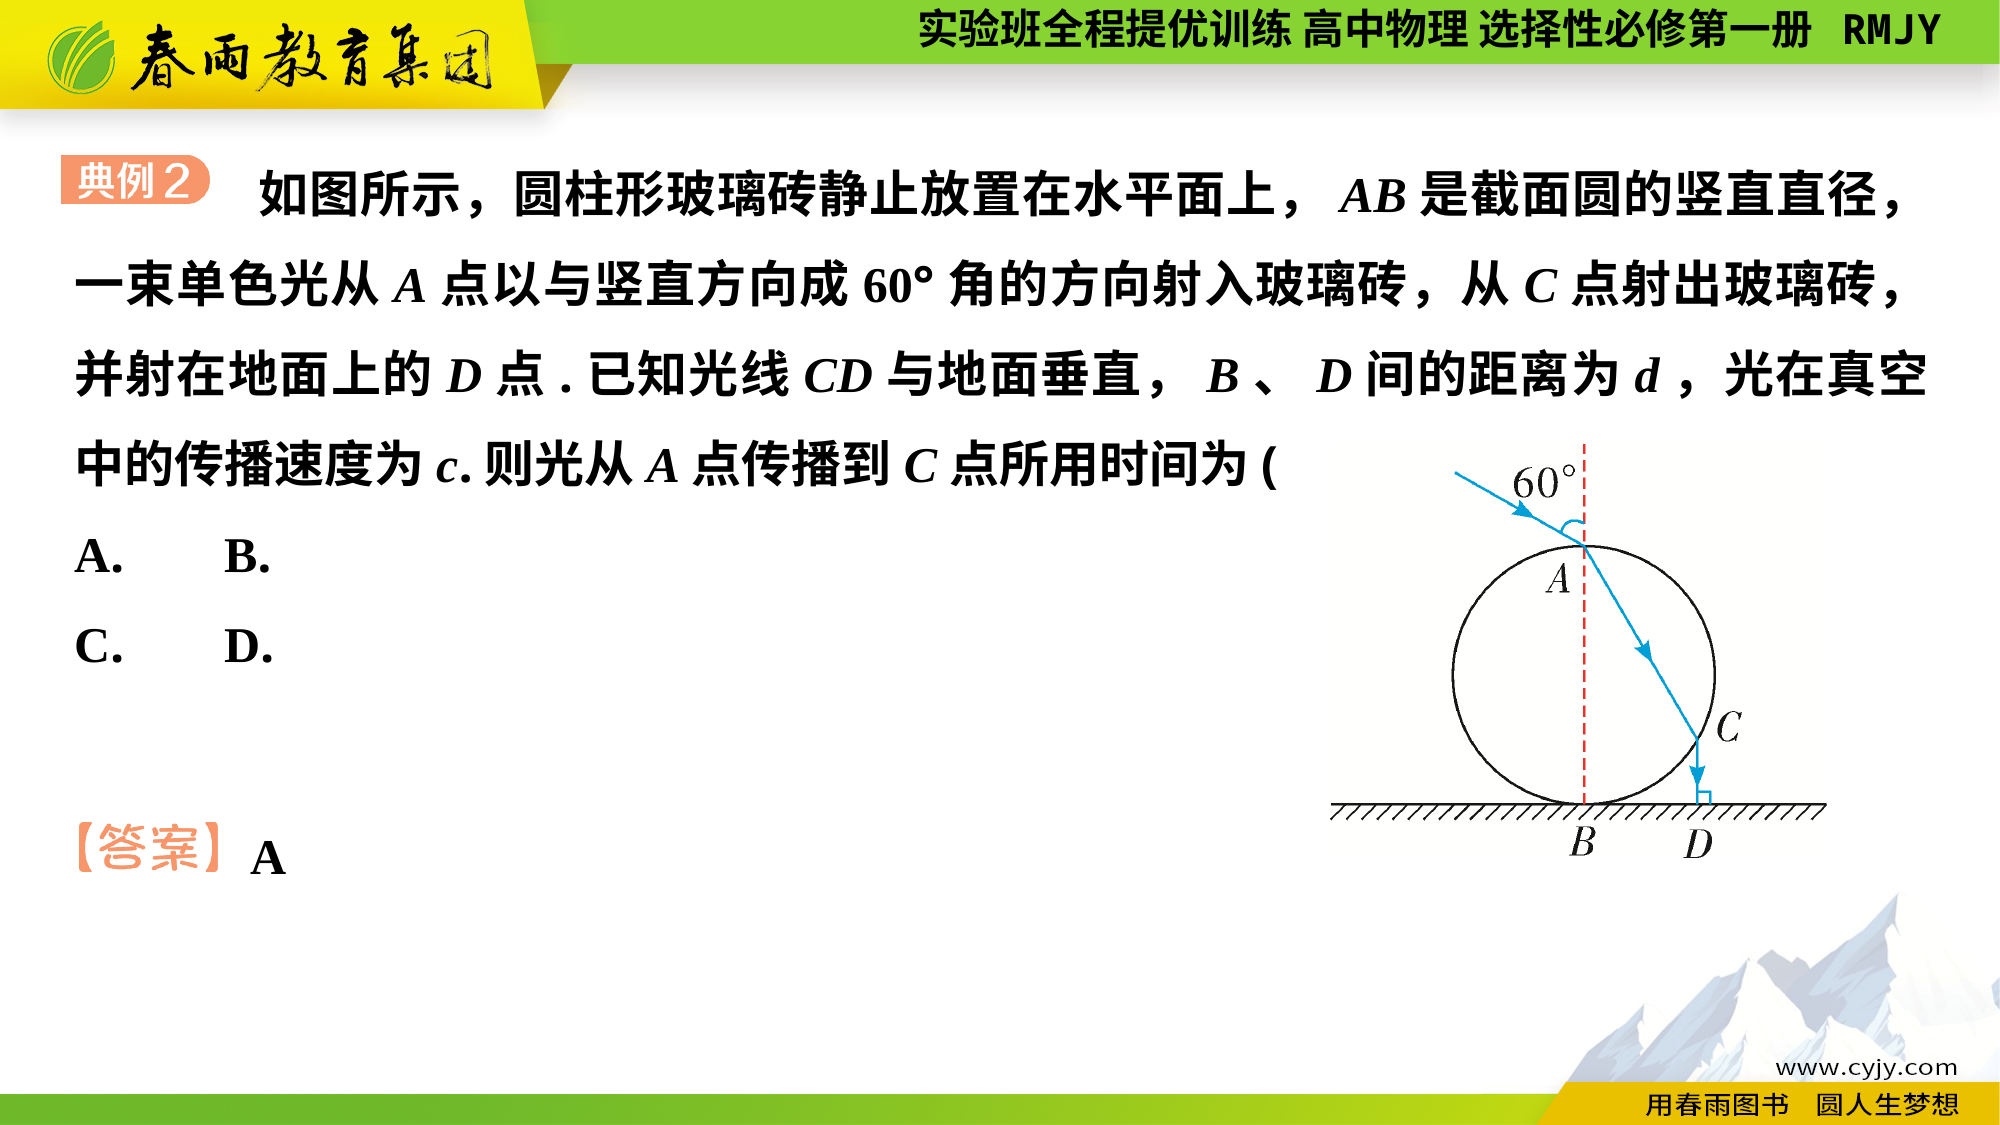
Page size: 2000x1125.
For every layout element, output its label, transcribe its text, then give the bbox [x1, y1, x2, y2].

picture [0, 0, 2000, 1125]
text_box A [235, 787, 302, 892]
